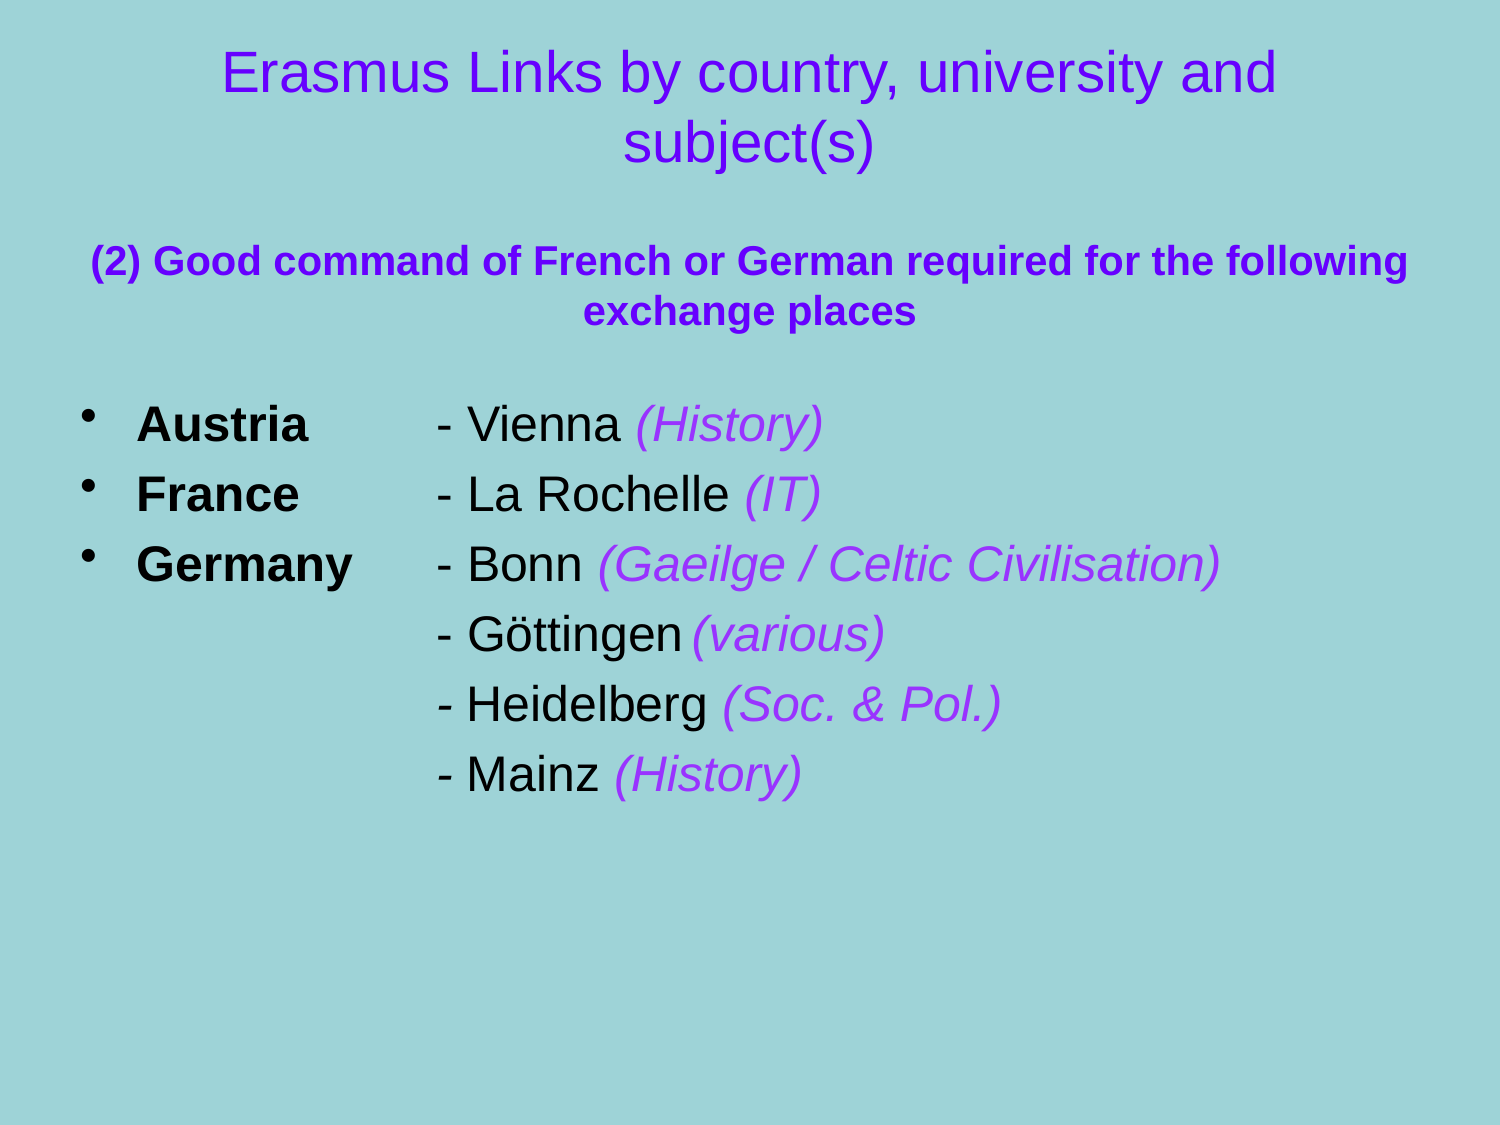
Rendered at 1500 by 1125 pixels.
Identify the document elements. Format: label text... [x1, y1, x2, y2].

list Austria - Vienna (History) France - La Rochelle (IT) Germany - Bonn (Gaeilge / Celtic Civilisation) - Göttingen (various) - Heidelberg (Soc. & Pol.) - Mainz (History) [64, 314, 1416, 1006]
title Erasmus Links by country, university and subject(s) (2) Good command of French or German required for the following exchange places [74, 44, 1426, 233]
